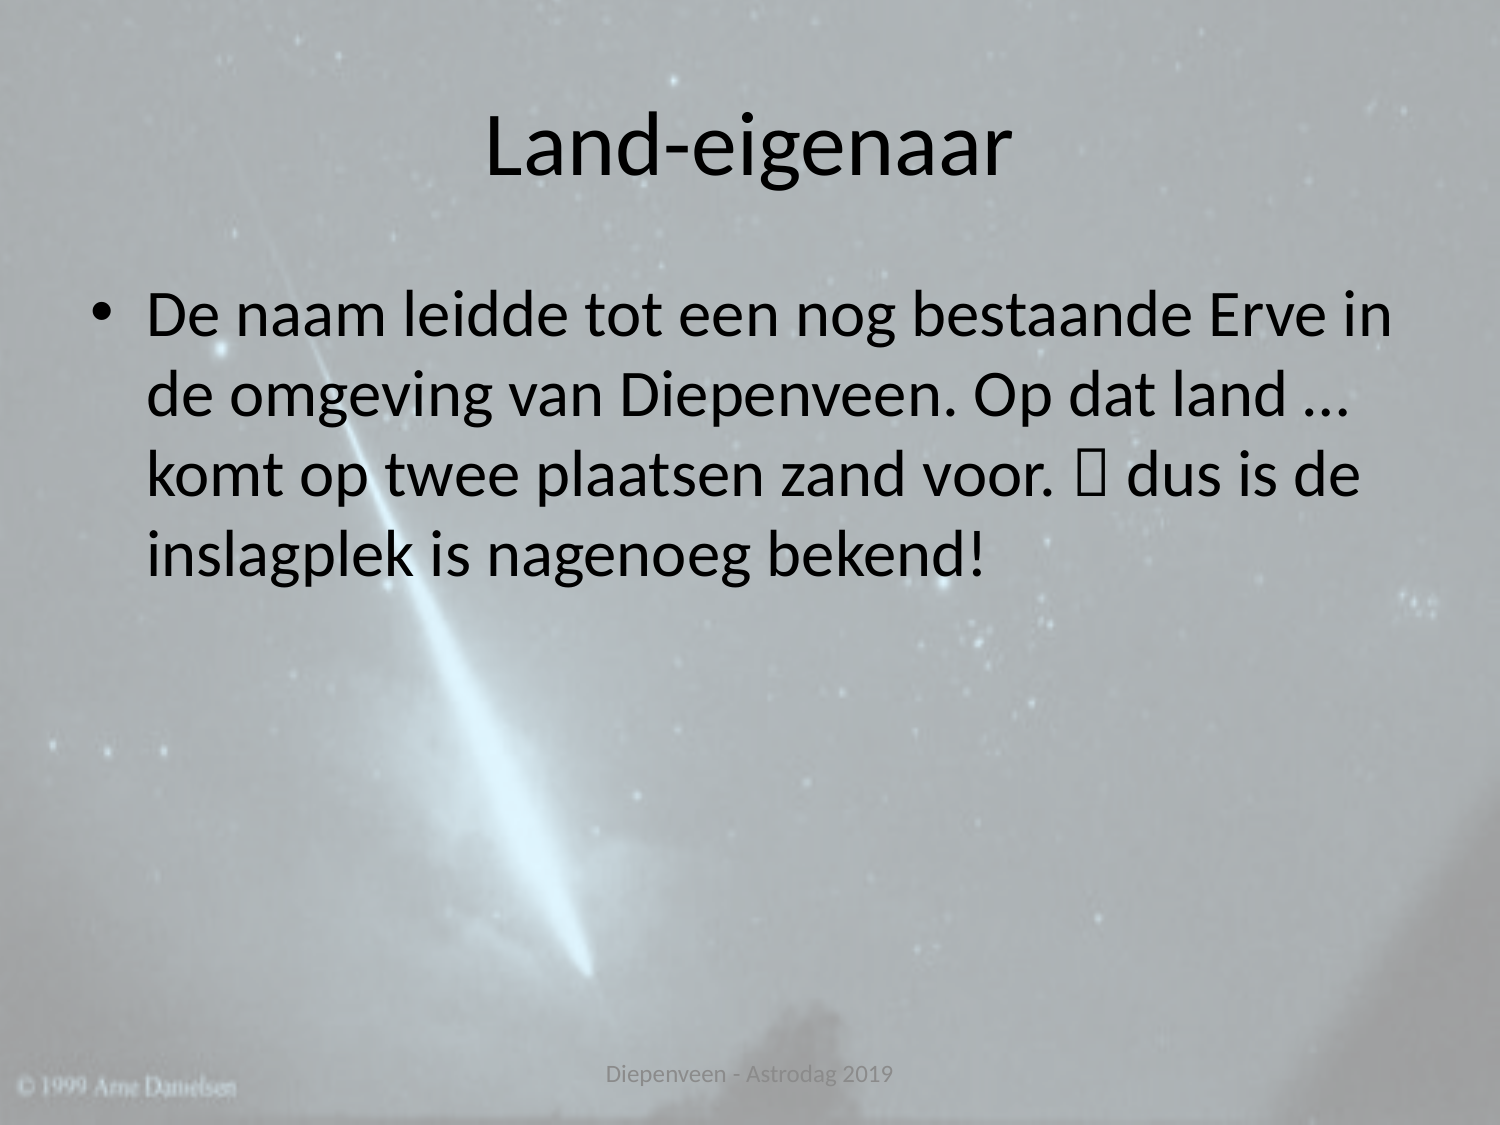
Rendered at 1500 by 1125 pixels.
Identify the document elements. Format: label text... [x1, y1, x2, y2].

list De naam leidde tot een nog bestaande Erve in de omgeving van Diepenveen. Op dat land … komt op twee plaatsen zand voor.  dus is de inslagplek is nagenoeg bekend! [75, 262, 1425, 1005]
title Land-eigenaar [75, 45, 1425, 233]
footer Diepenveen - Astrodag 2019 [512, 1042, 988, 1103]
